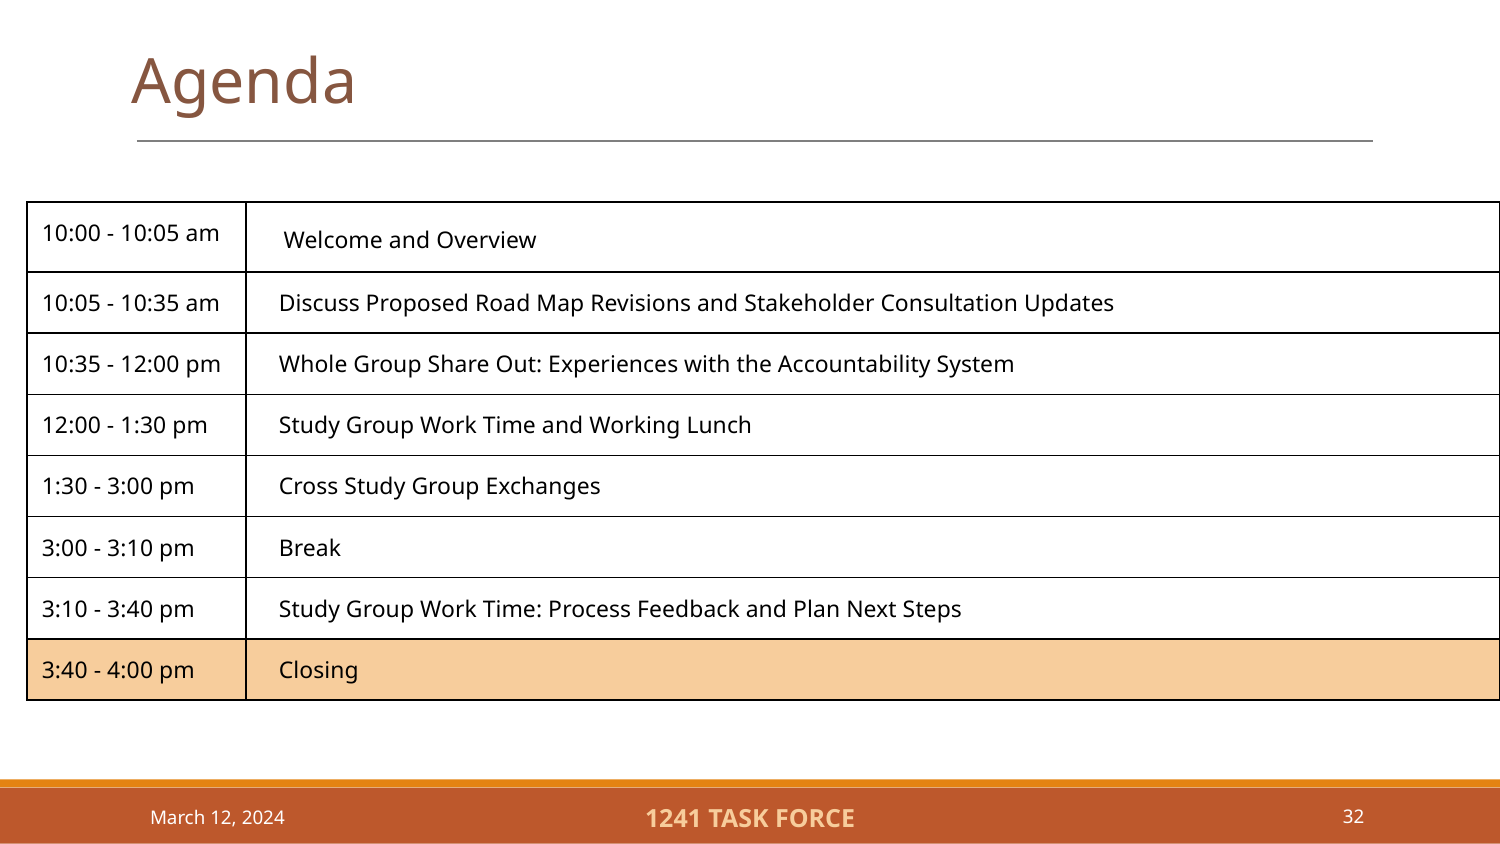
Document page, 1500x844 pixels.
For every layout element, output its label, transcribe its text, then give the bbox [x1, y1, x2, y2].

table_cell Discuss Proposed Road Map Revisions and Stakeholder Consultation Updates [247, 273, 1499, 332]
table_cell Break [247, 517, 1499, 577]
table_cell Closing [247, 640, 1499, 699]
table_header 10:00 - 10:05 am [28, 203, 245, 271]
table_cell Cross Study Group Exchanges [247, 456, 1499, 516]
footer 1241 TASK FORCE [453, 794, 1047, 840]
table_header Welcome and Overview [247, 203, 1499, 271]
table_cell Study Group Work Time: Process Feedback and Plan Next Steps [247, 578, 1499, 638]
table_cell 3:10 - 3:40 pm [28, 578, 245, 638]
table_cell 1:30 - 3:00 pm [28, 456, 245, 516]
table_cell Study Group Work Time and Working Lunch [247, 395, 1499, 455]
table_cell 3:40 - 4:00 pm [28, 640, 245, 699]
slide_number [135, 794, 440, 840]
title Agenda [131, 29, 1369, 125]
slide_number 32 [1218, 794, 1380, 840]
table_cell 12:00 - 1:30 pm [28, 395, 245, 455]
table_cell 3:00 - 3:10 pm [28, 517, 245, 577]
table_cell 10:35 - 12:00 pm [28, 334, 245, 394]
table_cell Whole Group Share Out: Experiences with the Accountability System [247, 334, 1499, 394]
table_cell 10:05 - 10:35 am [28, 273, 245, 332]
